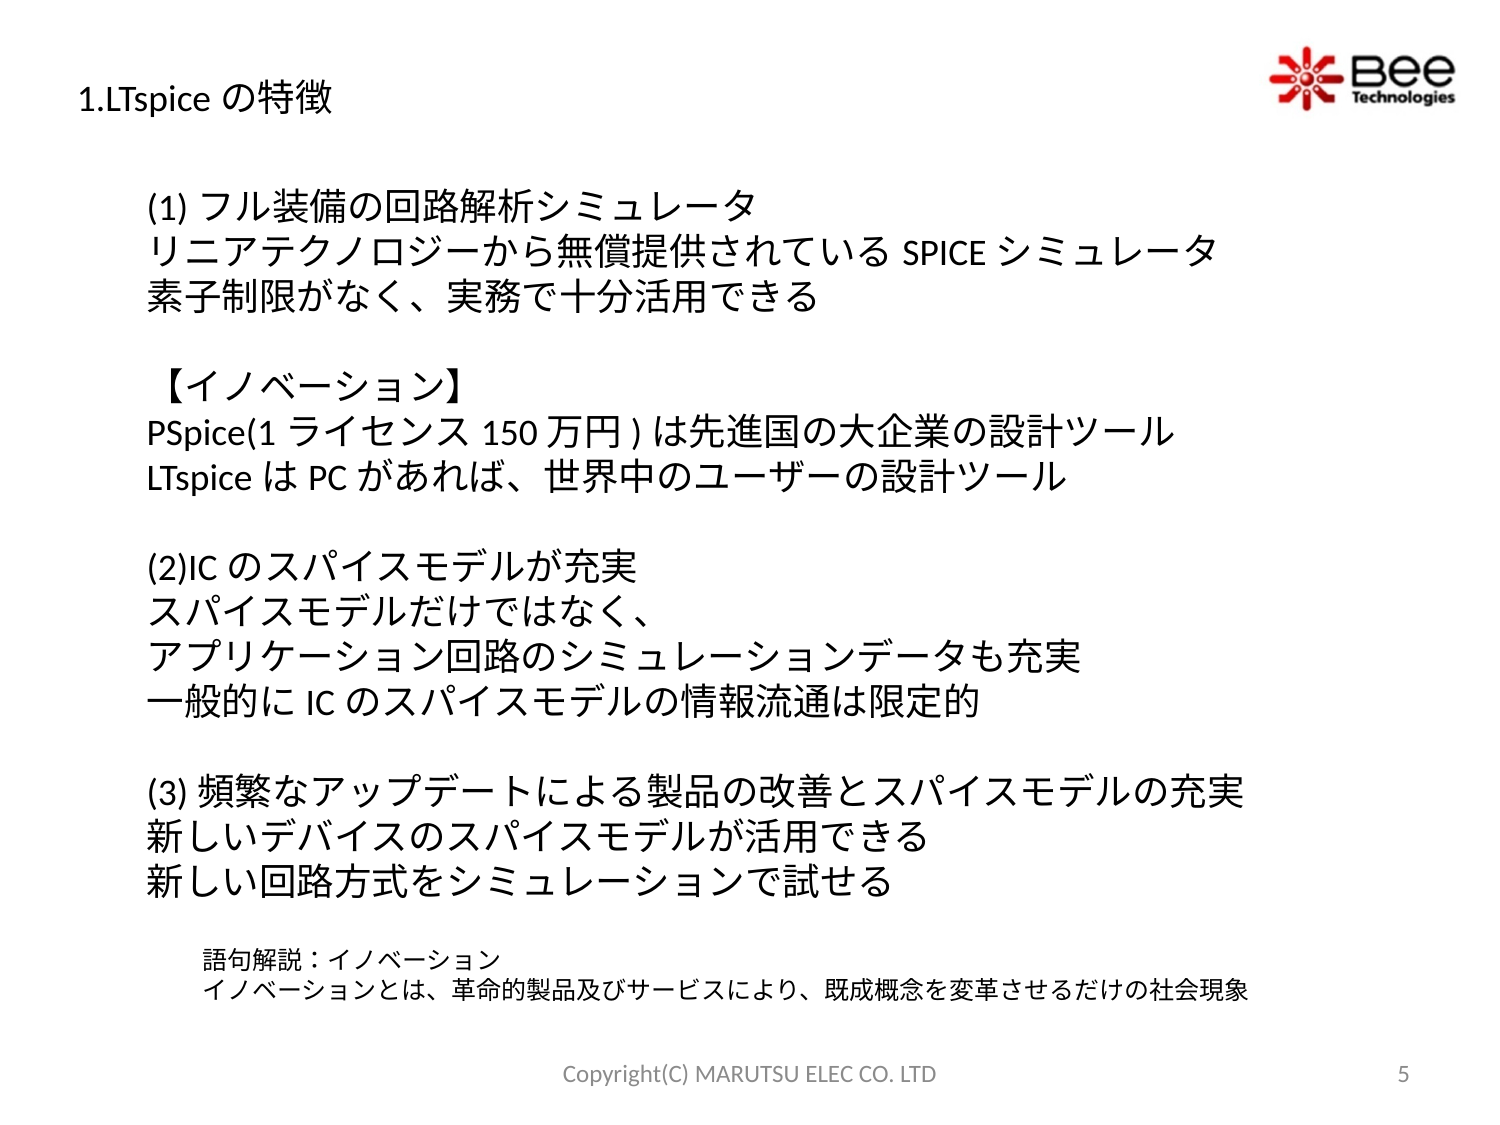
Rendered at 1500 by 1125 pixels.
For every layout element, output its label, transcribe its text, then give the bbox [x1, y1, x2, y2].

text_box 語句解説：イノベーション イノベーションとは、革命的製品及びサービスにより、既成概念を変革させるだけの社会現象 [187, 937, 1383, 1013]
slide_number 5 [1074, 1042, 1425, 1103]
picture [1259, 30, 1471, 124]
footer Copyright(C) MARUTSU ELEC CO. LTD [512, 1042, 988, 1103]
text_box (1)フル装備の回路解析シミュレータ リニアテクノロジーから無償提供されているSPICEシミュレータ 素子制限がなく、実務で十分活用できる 【イノベーション】 PSpice(1ライセンス150万円)は先進国の大企業の設計ツール LTspiceはPCがあれば、世界中のユーザーの設計ツール (2)ICのスパイスモデルが充実 スパイスモデルだけではなく、 アプリケーション回路のシミュレーションデータも充実 一般的にICのスパイスモデルの情報流通は限定的 (3)頻繁なアップデートによる製品の改善とスパイスモデルの充実 新しいデバイスのスパイスモデルが活用できる 新しい回路方式をシミュレーションで試せる [131, 175, 1260, 911]
text_box 1.LTspiceの特徴 [62, 66, 357, 127]
